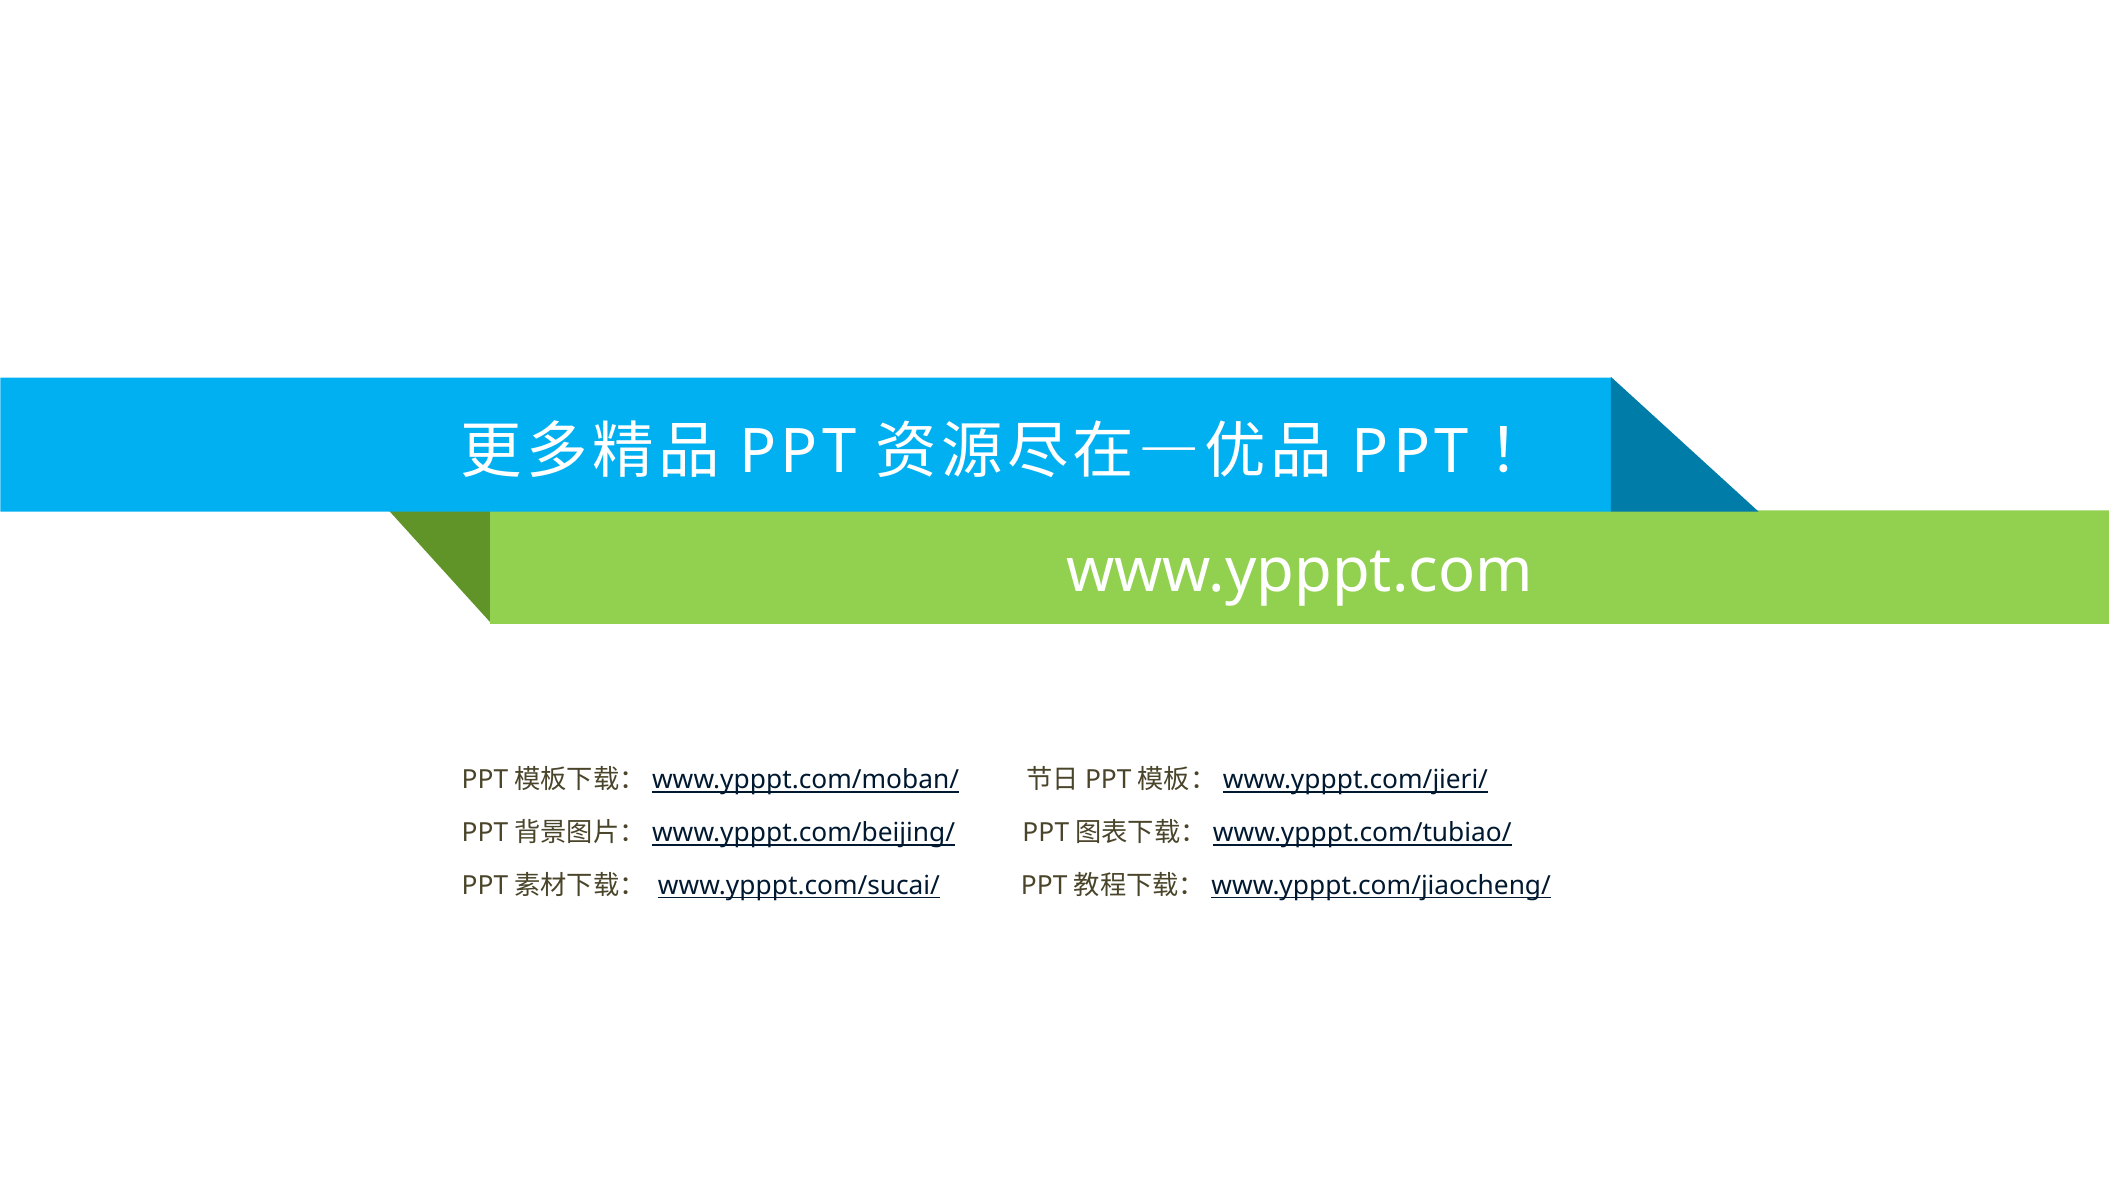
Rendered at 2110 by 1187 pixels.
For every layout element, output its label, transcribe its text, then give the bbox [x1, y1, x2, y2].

text_box [1609, 374, 1762, 513]
text_box 更多精品PPT资源尽在—优品PPT！ [0, 377, 1609, 513]
text_box www.ypppt.com [489, 509, 2110, 625]
text_box [389, 513, 489, 623]
text_box PPT模板下载：www.ypppt.com/moban/ 节日PPT模板：www.ypppt.com/jieri/ PPT背景图片：www.ypppt.com/beijing/ PPT图表下载：www.ypppt.com/tubiao/ PPT素材下载： www.ypppt.com/sucai/ PPT教程下载：www.ypppt.com/jiaocheng/ [446, 678, 1642, 971]
